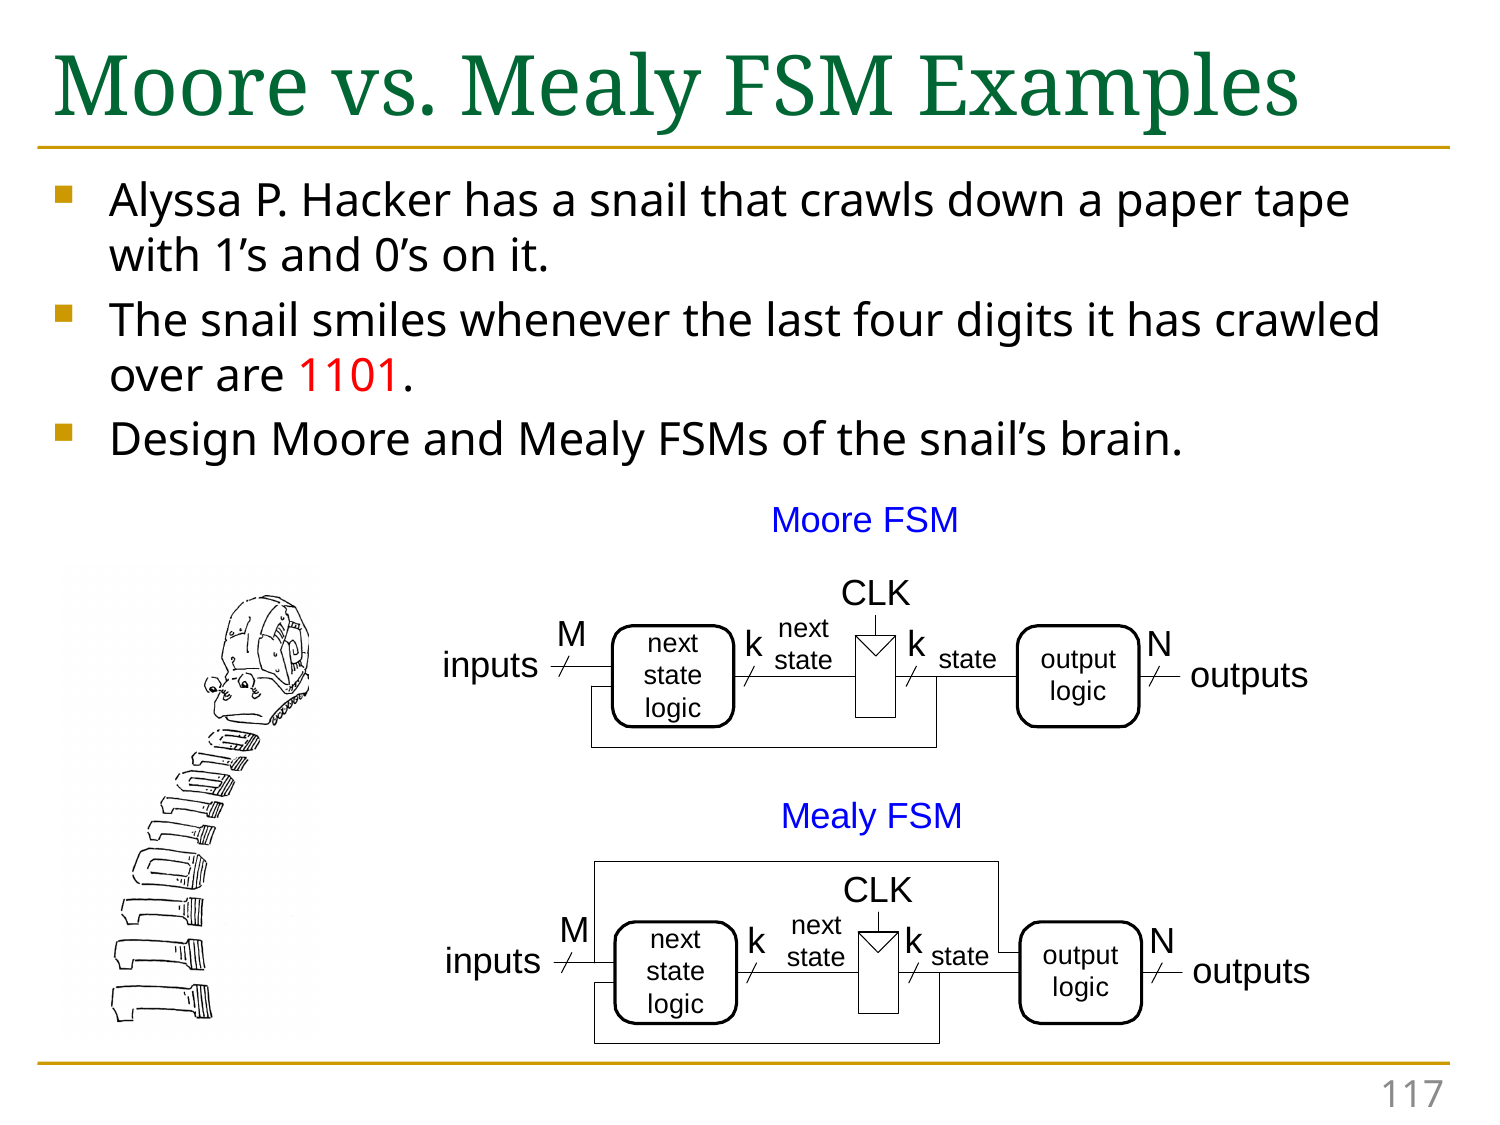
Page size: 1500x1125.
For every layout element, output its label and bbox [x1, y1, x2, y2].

list [37, 163, 1450, 1016]
title [37, 24, 1450, 163]
text_box [412, 475, 1338, 1049]
picture [58, 563, 321, 1041]
slide_number [1121, 1066, 1460, 1125]
